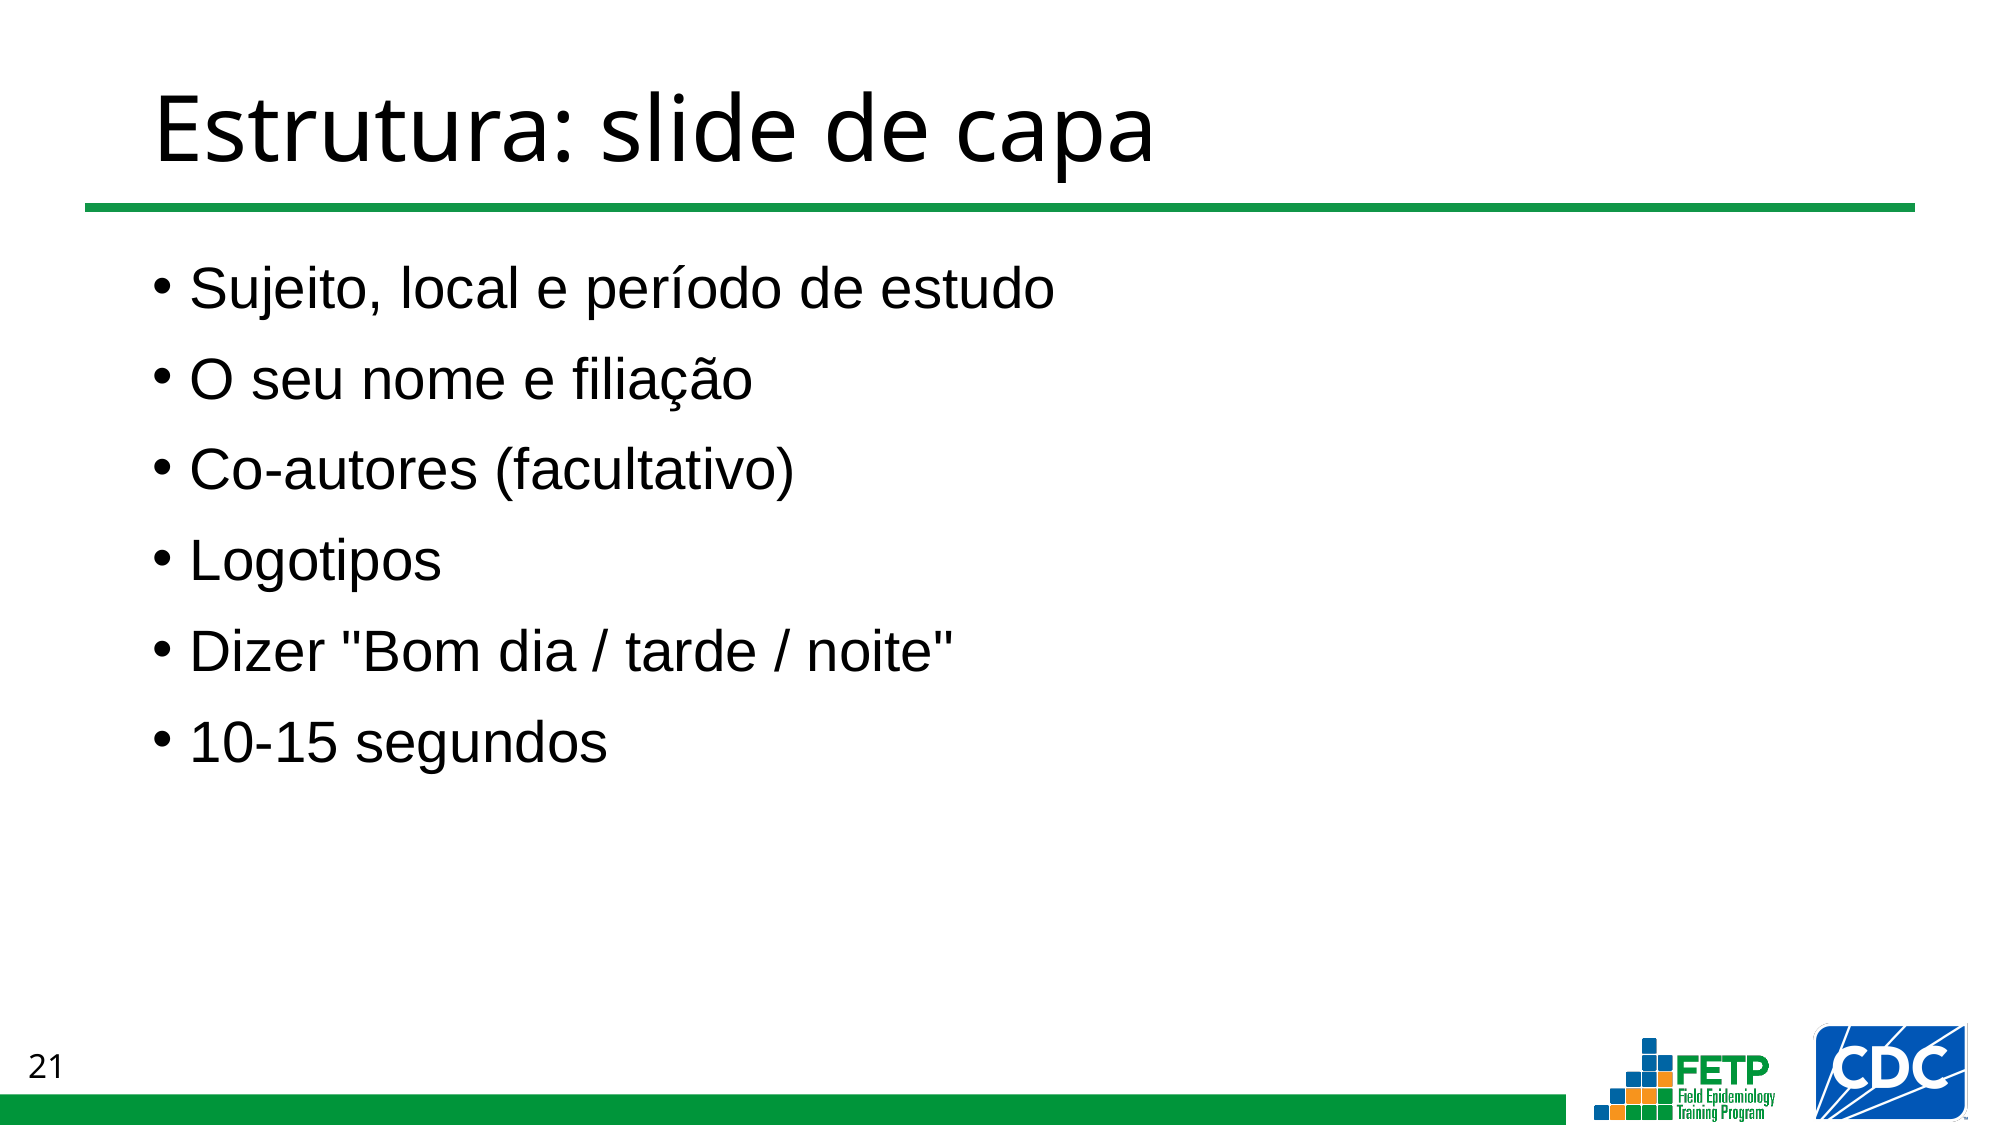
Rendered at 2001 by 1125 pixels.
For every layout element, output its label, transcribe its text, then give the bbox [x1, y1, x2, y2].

picture [1813, 1023, 1968, 1122]
picture [1594, 1038, 1775, 1122]
list Sujeito, local e período de estudo O seu nome e filiação Co-autores (facultativo) Logotipos Dizer "Bom dia / tarde / noite" 10-15 segundos [137, 242, 1863, 1004]
title Estrutura: slide de capa [137, 75, 1863, 207]
